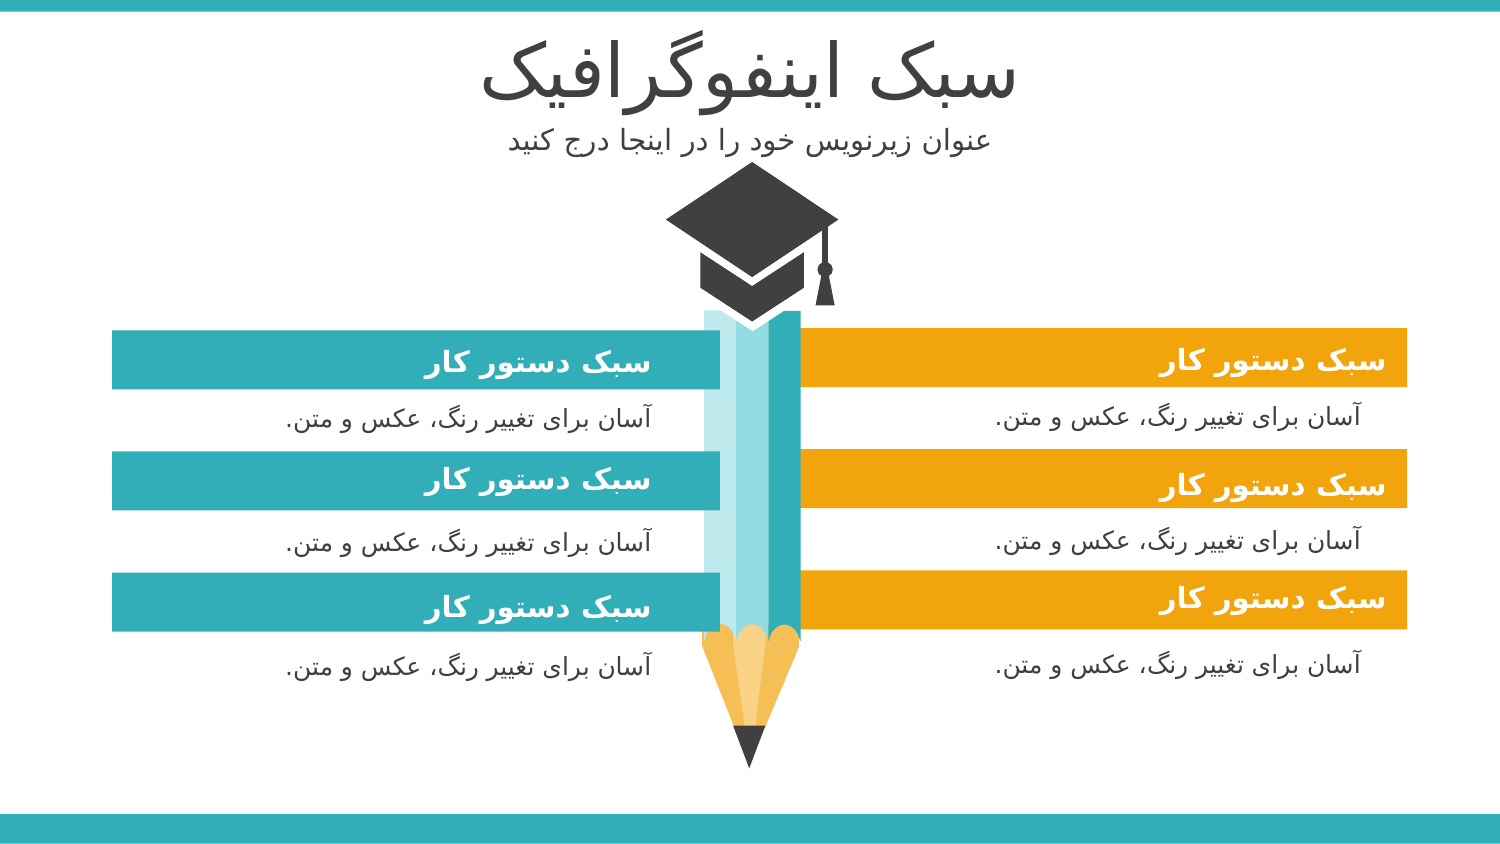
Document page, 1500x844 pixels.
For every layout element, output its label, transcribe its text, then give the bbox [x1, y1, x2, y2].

text_box سبک دستور کار [1012, 334, 1402, 384]
text_box آسان برای تغییر رنگ، عکس و متن. [128, 394, 660, 440]
text_box [110, 449, 660, 513]
text_box آسان برای تغییر رنگ، عکس و متن. [843, 640, 1376, 686]
text_box آسان برای تغییر رنگ، عکس و متن. [843, 392, 1376, 438]
text_box سبک دستور کار [277, 581, 660, 631]
text_box [110, 570, 660, 634]
list عنوان زیرنویس خود را در اینجا درج کنید [0, 114, 1500, 162]
text_box [843, 326, 1409, 389]
text_box [843, 568, 1409, 631]
text_box سبک دستور کار [277, 335, 660, 386]
text_box سبک دستور کار [1012, 459, 1402, 509]
text_box آسان برای تغییر رنگ، عکس و متن. [843, 516, 1376, 562]
text_box آسان برای تغییر رنگ، عکس و متن. [128, 643, 660, 688]
text_box سبک دستور کار [277, 453, 660, 503]
list سبک اینفوگرافیک [0, 20, 1500, 114]
text_box [110, 328, 660, 391]
text_box سبک دستور کار [1012, 571, 1402, 622]
text_box [843, 447, 1409, 510]
text_box آسان برای تغییر رنگ، عکس و متن. [128, 519, 660, 564]
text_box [665, 161, 839, 769]
